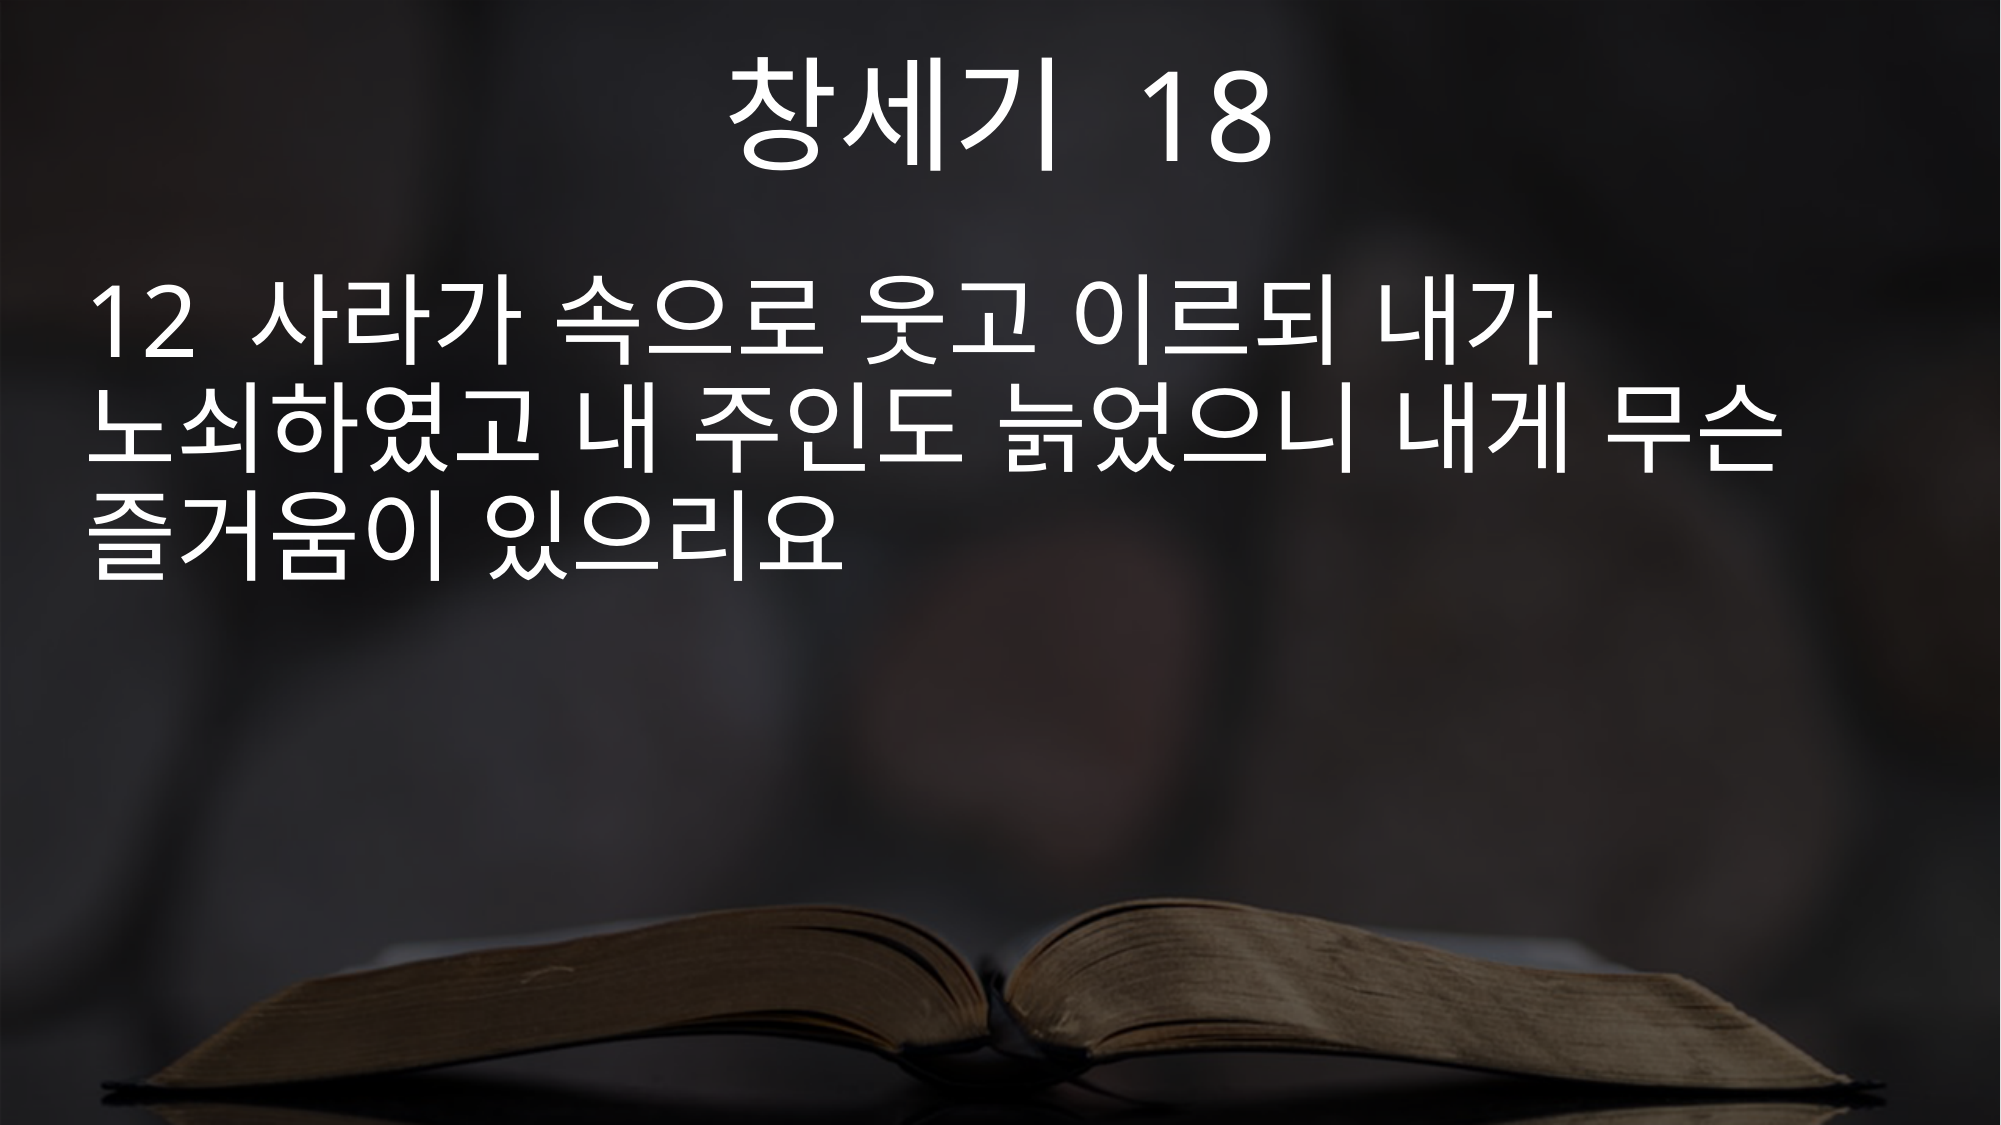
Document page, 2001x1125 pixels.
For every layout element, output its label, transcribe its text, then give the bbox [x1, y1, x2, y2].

picture [0, 0, 2001, 1125]
footer 창세기 18 [0, 32, 2000, 192]
list 12 사라가 속으로 웃고 이르되 내가 노쇠하였고 내 주인도 늙었으니 내게 무슨 즐거움이 있으리요 [69, 263, 1953, 423]
